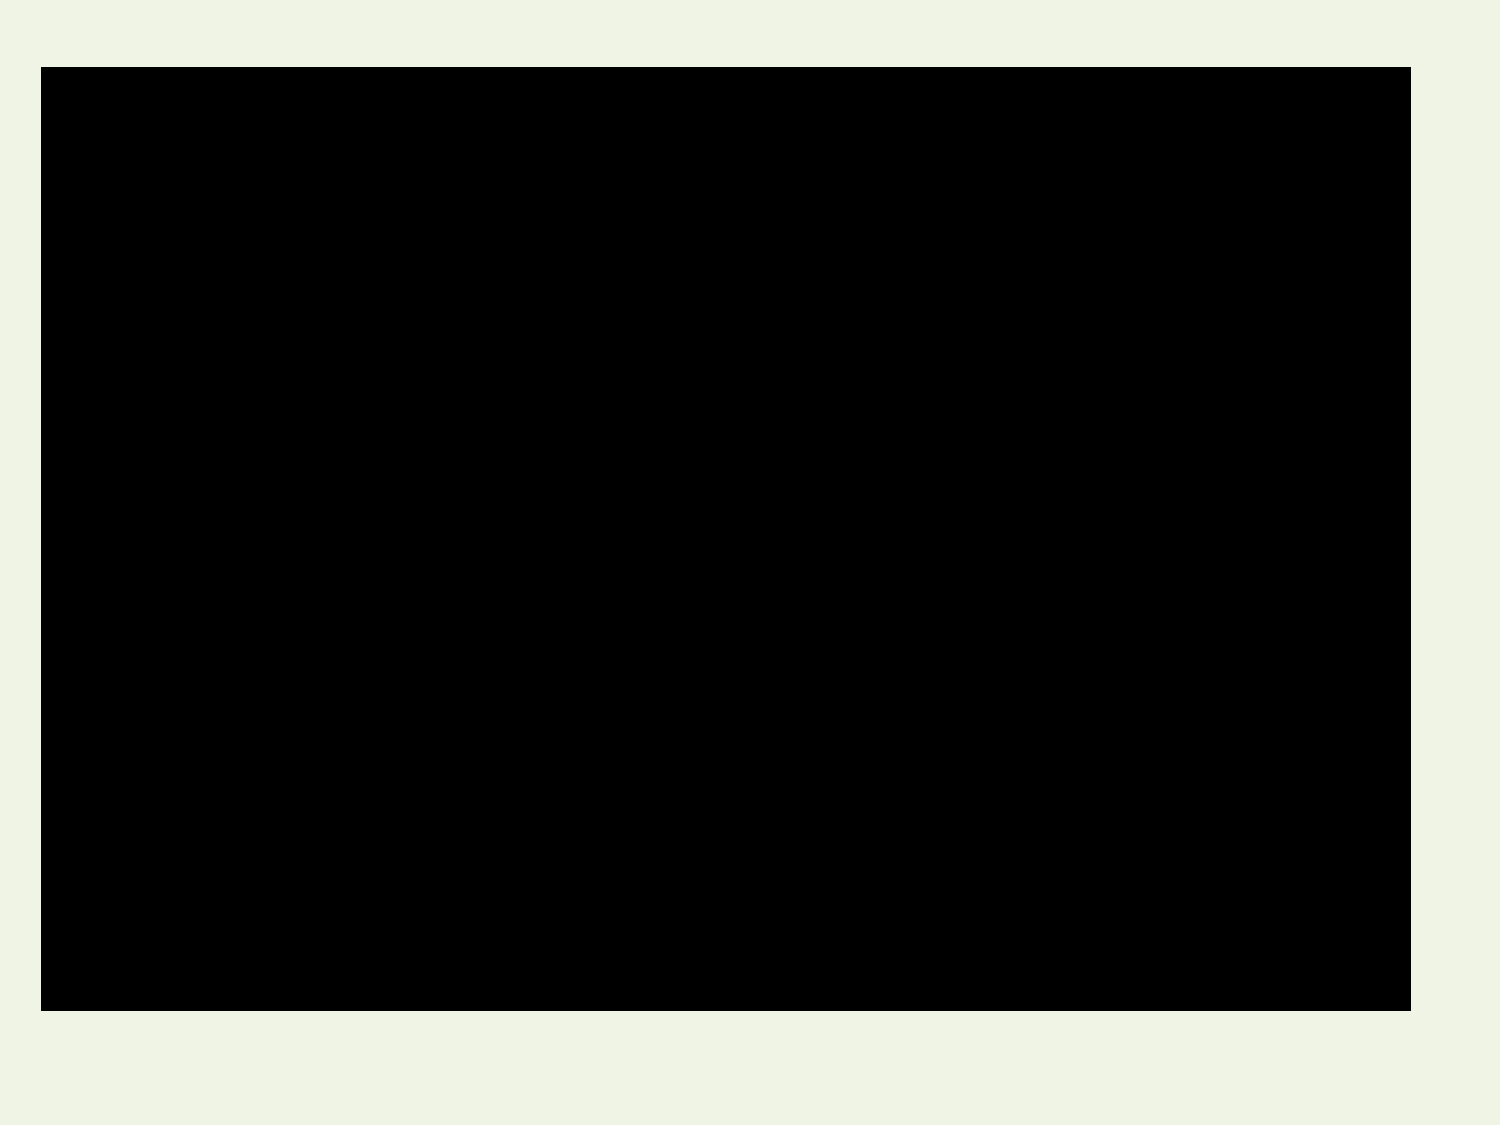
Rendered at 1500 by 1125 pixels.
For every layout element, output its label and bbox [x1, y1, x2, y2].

list [40, 66, 1412, 1012]
